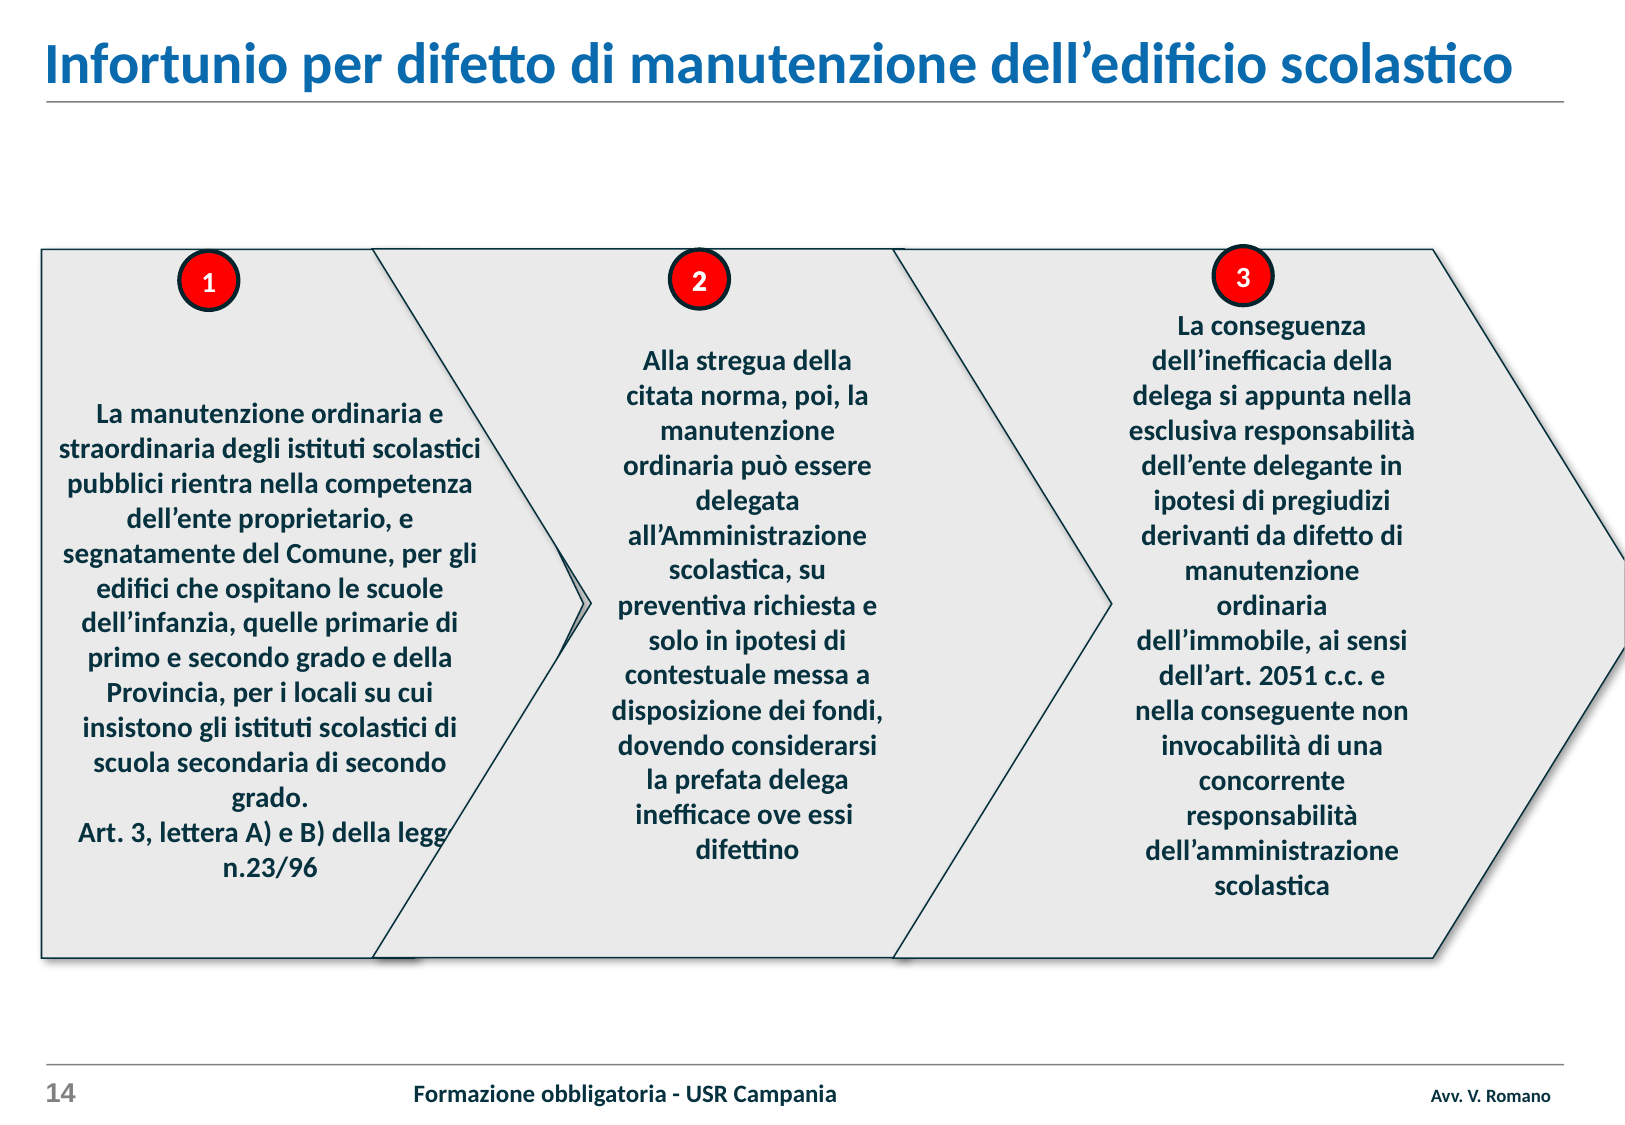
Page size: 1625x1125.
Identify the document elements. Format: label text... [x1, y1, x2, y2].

text_box 1 [177, 248, 241, 313]
text_box [44, 133, 1561, 441]
text_box Alla stregua della citata norma, poi, la manutenzione ordinaria può essere delegata all’Amministrazione scolastica, su preventiva richiesta e solo in ipotesi di contestuale messa a disposizione dei fondi, dovendo considerarsi la prefata delega inefficace ove essi difettino [372, 248, 1106, 958]
text_box Infortunio per difetto di manutenzione dell’edificio scolastico [44, 24, 1561, 91]
text_box La conseguenza dell’inefficacia della delega si appunta nella esclusiva responsabilità dell’ente delegante in ipotesi di pregiudizi derivanti da difetto di manutenzione ordinaria dell’immobile, ai sensi dell’art. 2051 c.c. e nella conseguente non invocabilità di una concorrente responsabilità dell’amministrazione scolastica [892, 249, 1625, 959]
text_box 2 [667, 247, 732, 311]
text_box [44, 775, 1561, 1000]
text_box 3 [1211, 244, 1275, 308]
text_box La manutenzione ordinaria e straordinaria degli istituti scolastici pubblici rientra nella competenza dell’ente proprietario, e segnatamente del Comune, per gli edifici che ospitano le scuole dell’infanzia, quelle primarie di primo e secondo grado e della Provincia, per i locali su cui insistono gli istituti scolastici di scuola secondaria di secondo grado. Art. 3, lettera A) e B) della legge n.23/96 [41, 249, 584, 959]
